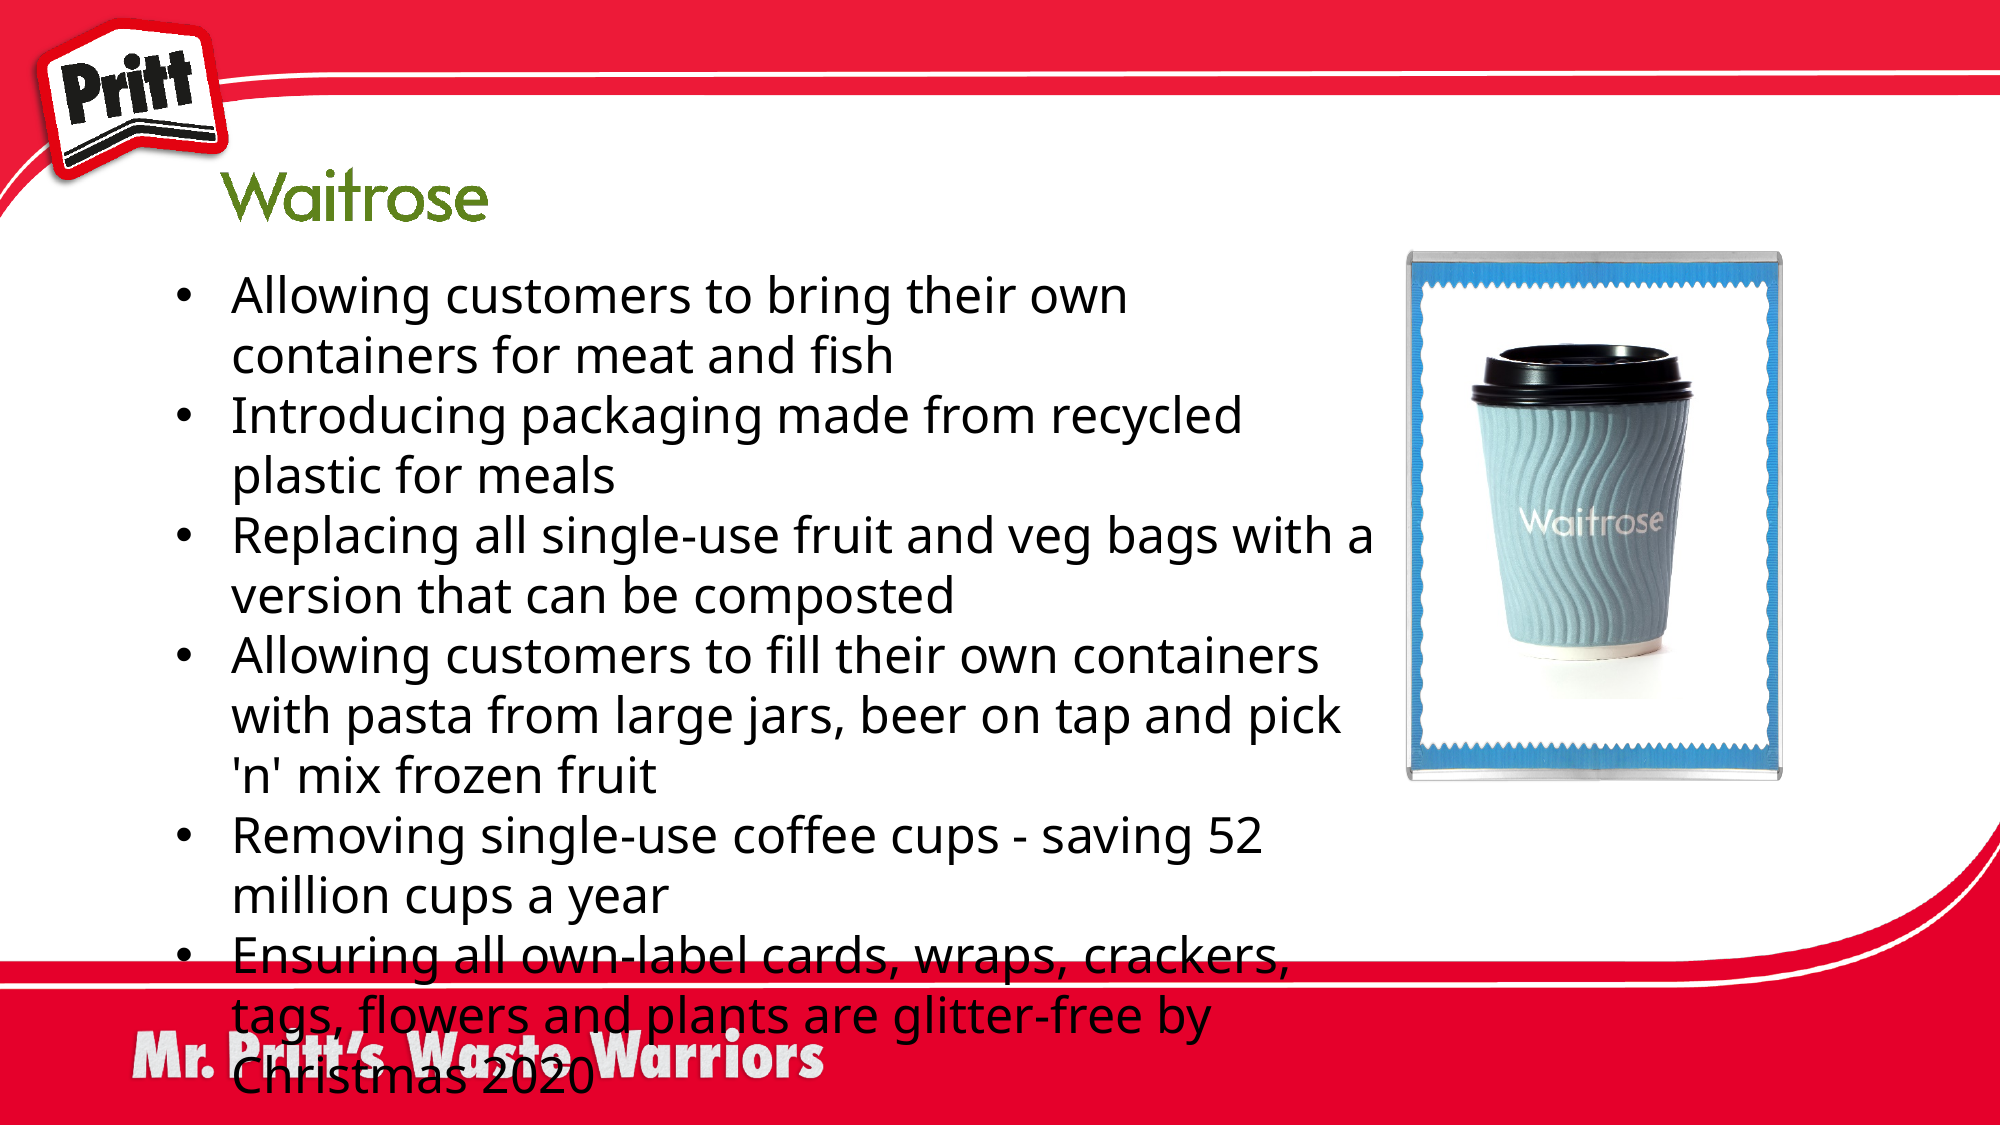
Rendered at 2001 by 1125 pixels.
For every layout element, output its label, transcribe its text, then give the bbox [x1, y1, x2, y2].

picture [0, 0, 2000, 793]
text_box Allowing customers to bring their own containers for meat and fish Introducing packaging made from recycled plastic for meals Replacing all single-use fruit and veg bags with a version that can be composted Allowing customers to fill their own containers with pasta from large jars, beer on tap and pick 'n' mix frozen fruit Removing single-use coffee cups - saving 52 million cups a year Ensuring all own-label cards, wraps, crackers, tags, flowers and plants are glitter-free by Christmas 2020 [160, 256, 1392, 821]
picture [0, 821, 2000, 1125]
